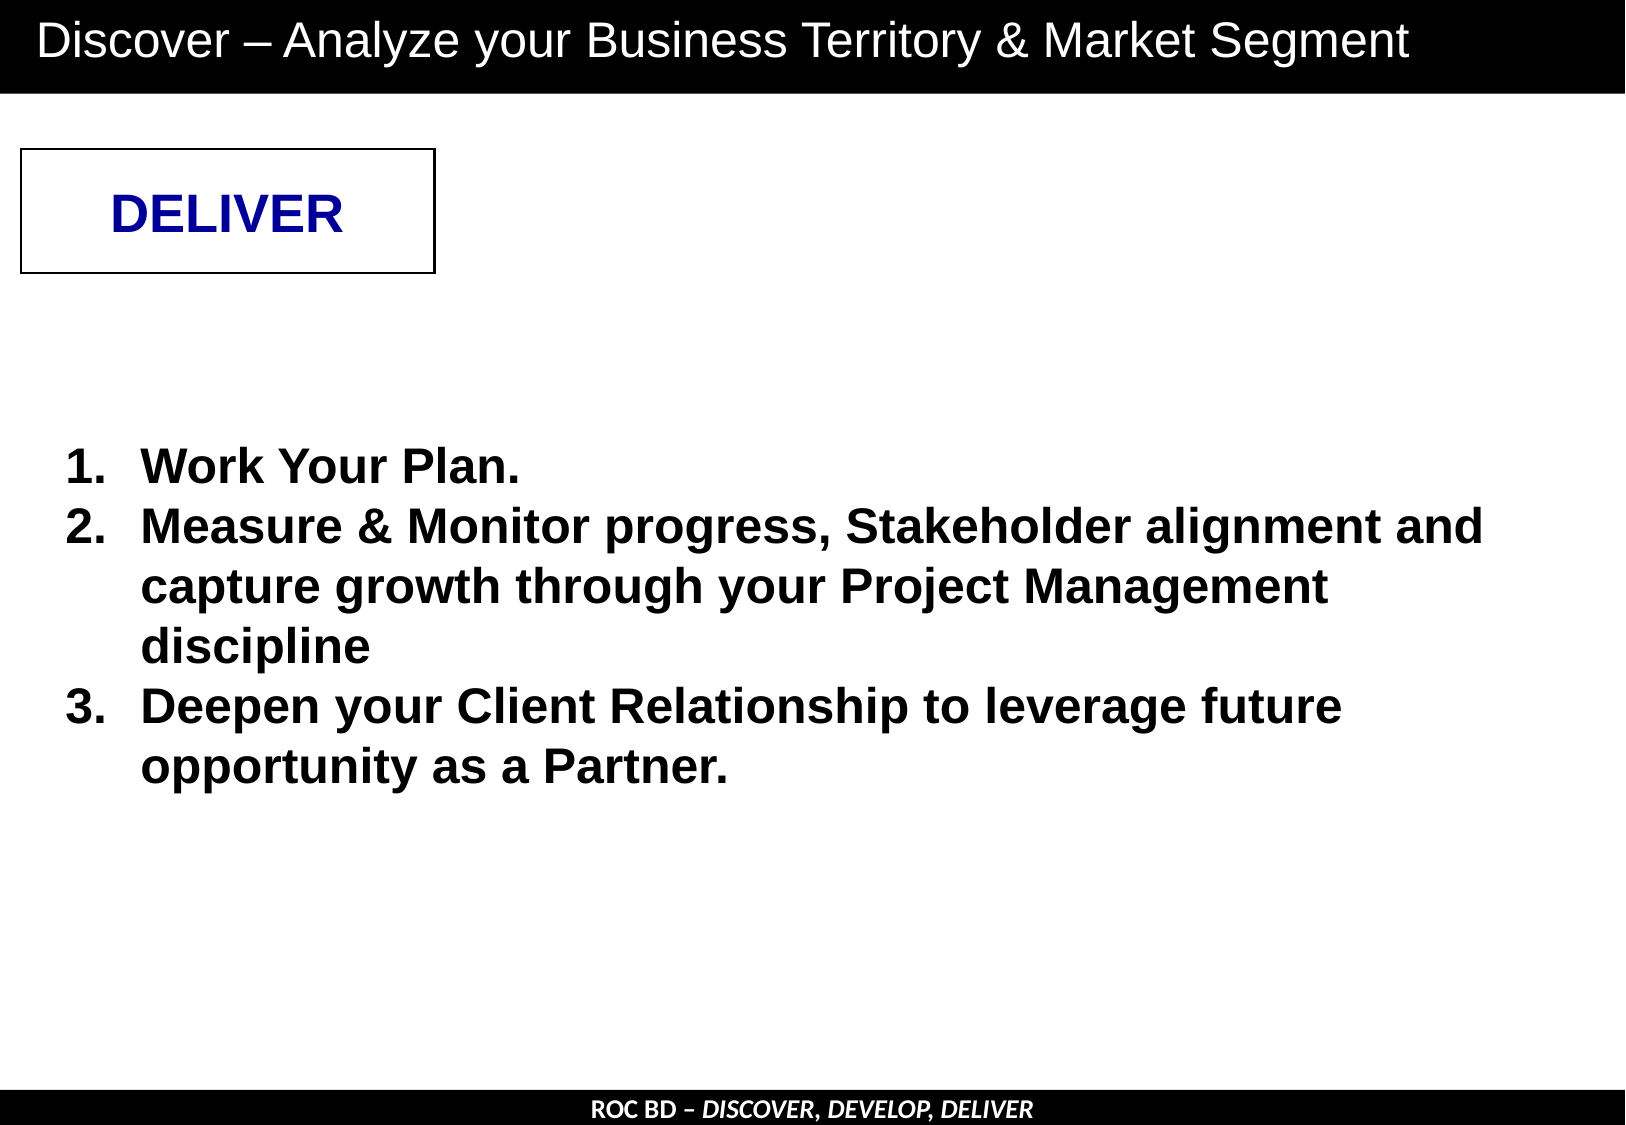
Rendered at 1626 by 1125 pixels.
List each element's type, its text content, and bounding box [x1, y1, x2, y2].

text_box Discover – Analyze your Business Territory & Market Segment [21, 0, 1545, 75]
text_box Work Your Plan. Measure & Monitor progress, Stakeholder alignment and capture growth through your Project Management discipline Deepen your Client Relationship to leverage future opportunity as a Partner. [50, 426, 1516, 802]
text_box DELIVER [21, 148, 435, 273]
